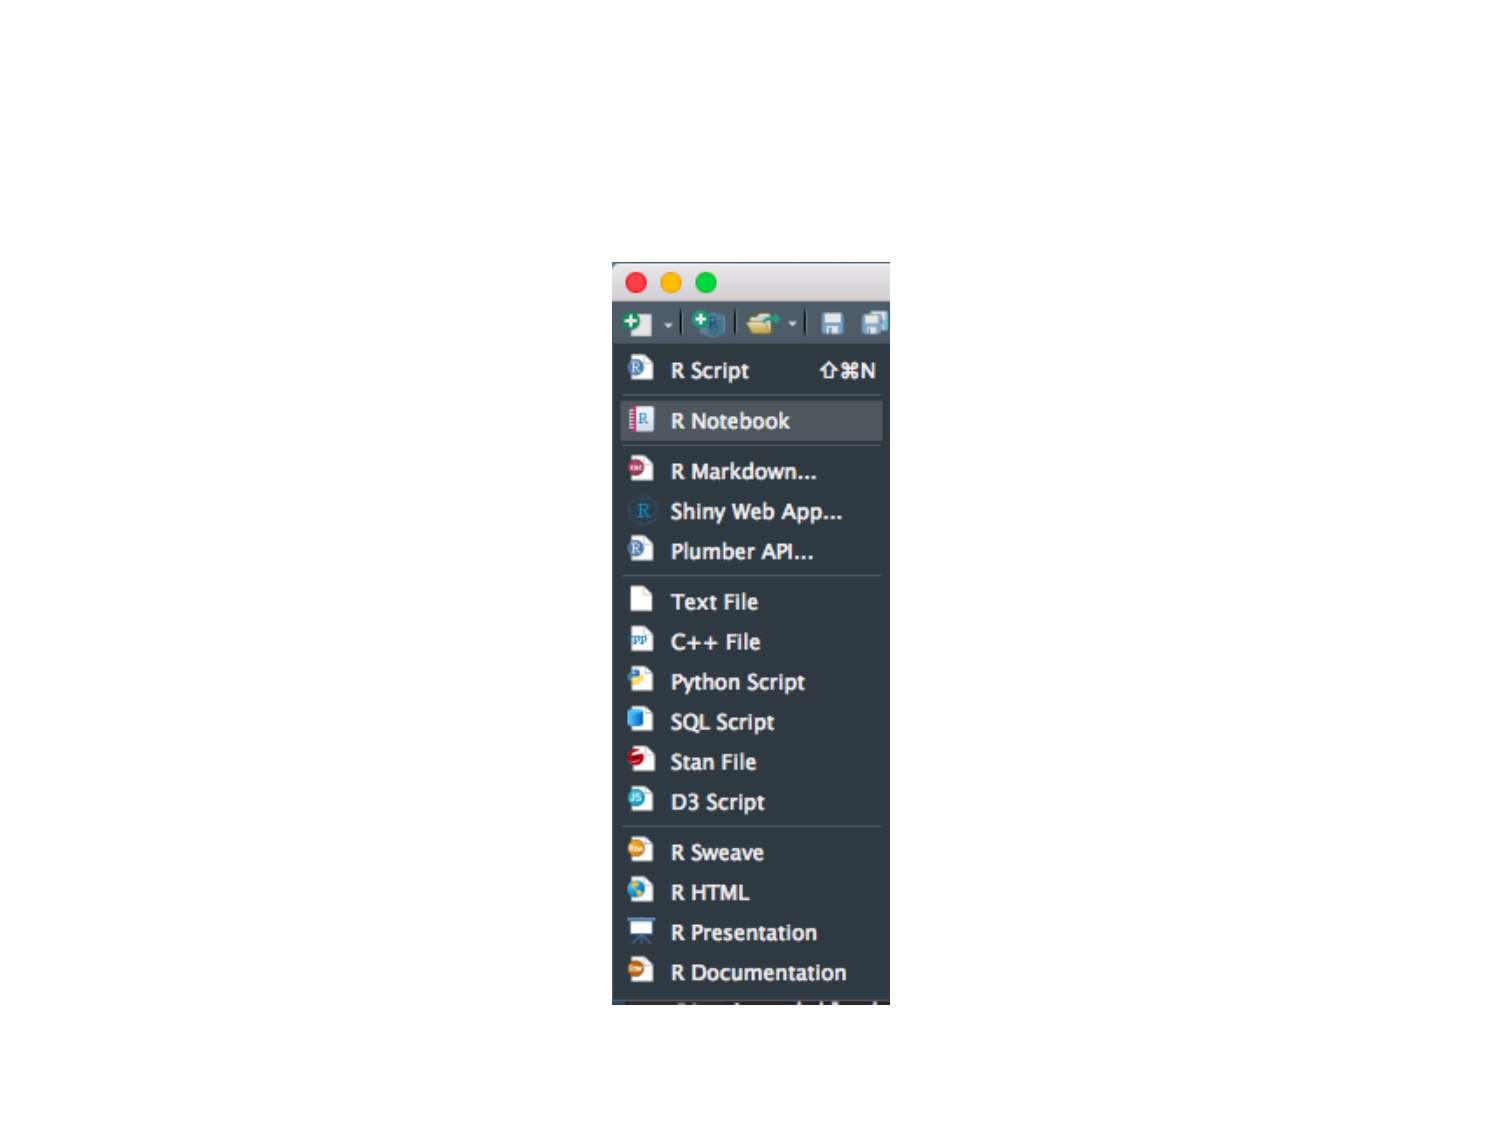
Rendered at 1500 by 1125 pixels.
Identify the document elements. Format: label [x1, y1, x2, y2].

picture [612, 262, 890, 1005]
